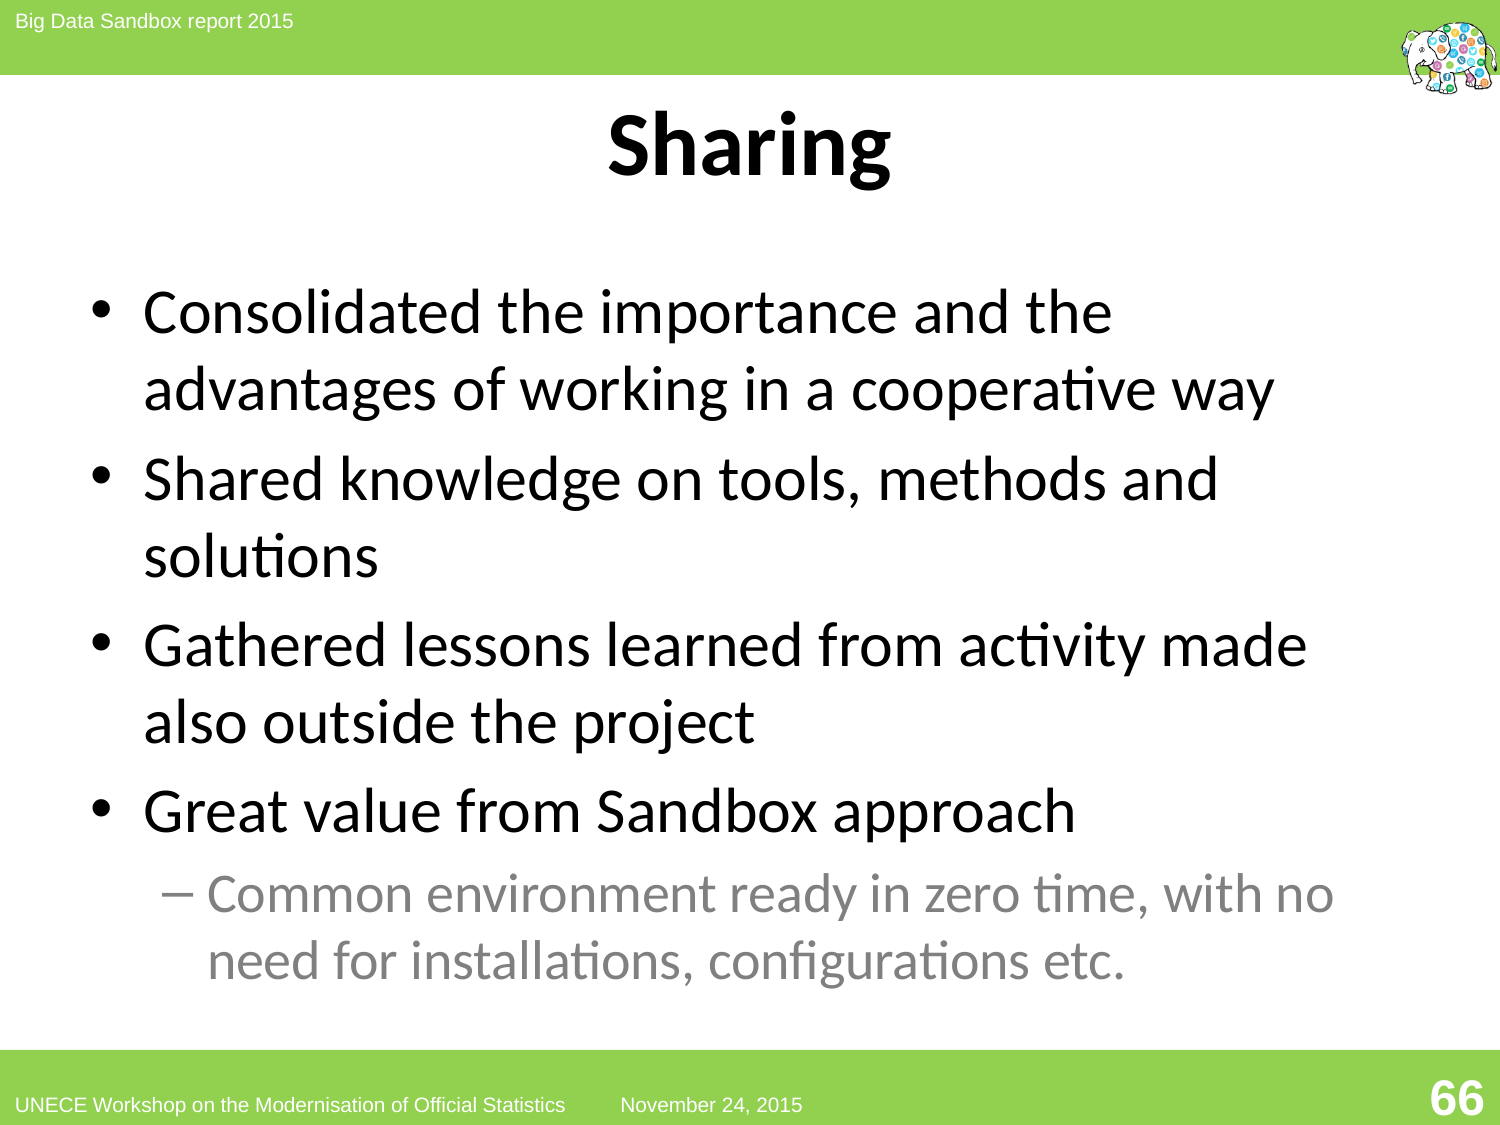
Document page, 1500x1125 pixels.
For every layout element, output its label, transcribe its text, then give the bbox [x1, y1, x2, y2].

title Sharing [75, 45, 1425, 233]
slide_number 66 [1388, 1058, 1500, 1125]
picture [1388, 15, 1500, 96]
list Consolidated the importance and the advantages of working in a cooperative way Shared knowledge on tools, methods and solutions Gathered lessons learned from activity made also outside the project Great value from Sandbox approach Common environment ready in zero time, with no need for installations, configurations etc. [75, 262, 1425, 1005]
